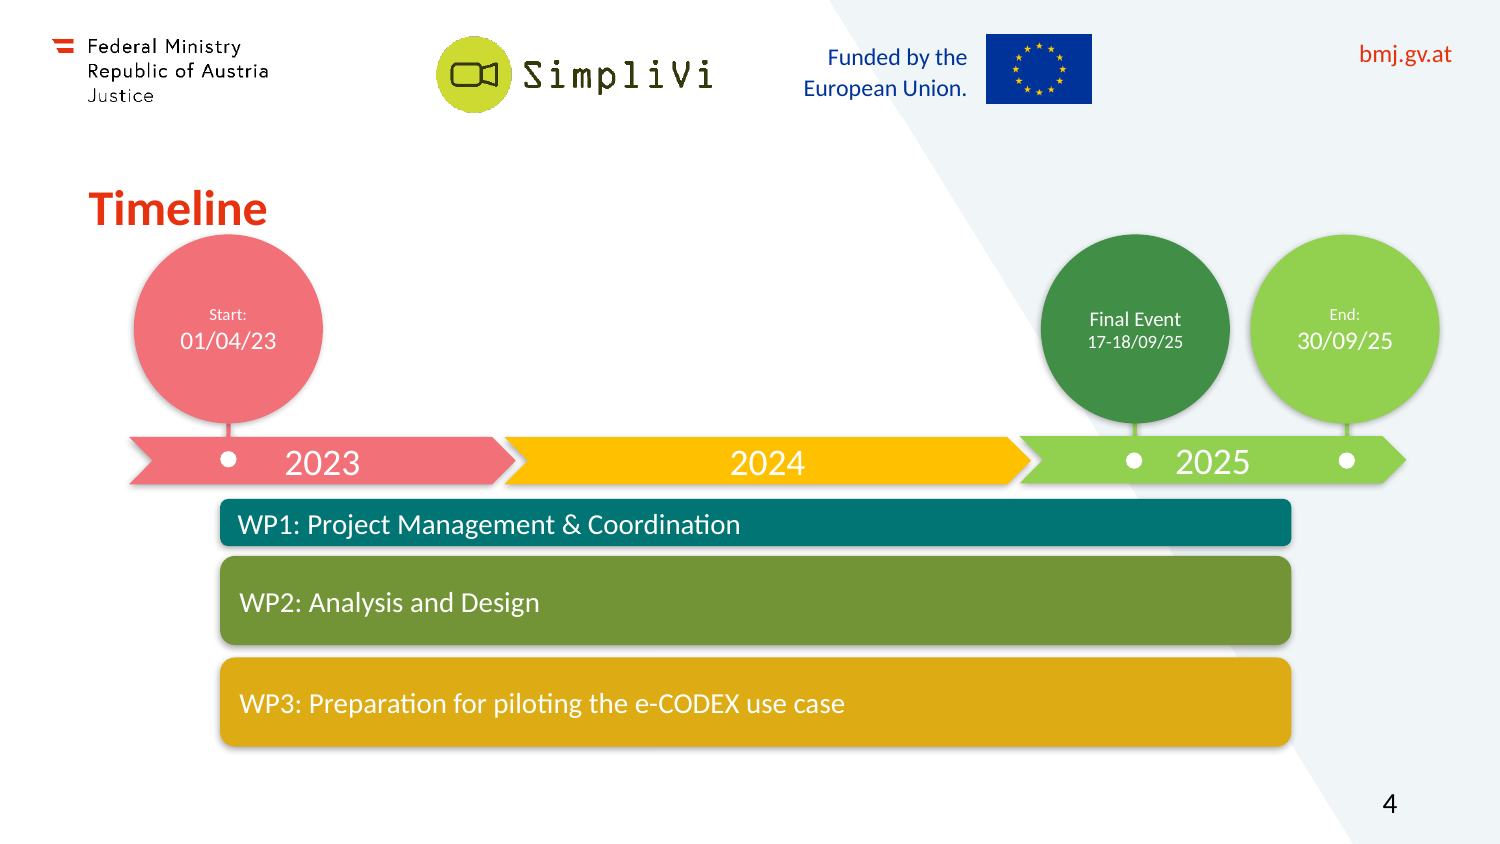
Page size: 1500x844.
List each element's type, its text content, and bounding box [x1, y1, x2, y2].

text_box WP2: Analysis and Design [220, 555, 1292, 646]
title Timeline [88, 173, 1398, 276]
picture [0, 0, 1500, 844]
text_box [1125, 453, 1143, 469]
text_box End: 30/09/25 [1250, 234, 1440, 424]
text_box 2024 [504, 437, 1031, 485]
text_box 2023 [129, 436, 516, 485]
slide_number 4 [1239, 785, 1398, 819]
text_box Start: 01/04/23 [133, 234, 323, 424]
text_box WP1: Project Management & Coordination [220, 498, 1292, 547]
text_box 2025 [1019, 436, 1407, 484]
text_box [1338, 452, 1355, 469]
text_box WP3: Preparation for piloting the e-CODEX use case [220, 657, 1292, 747]
text_box [220, 451, 237, 468]
text_box Final Event 17-18/09/25 [1040, 234, 1230, 424]
